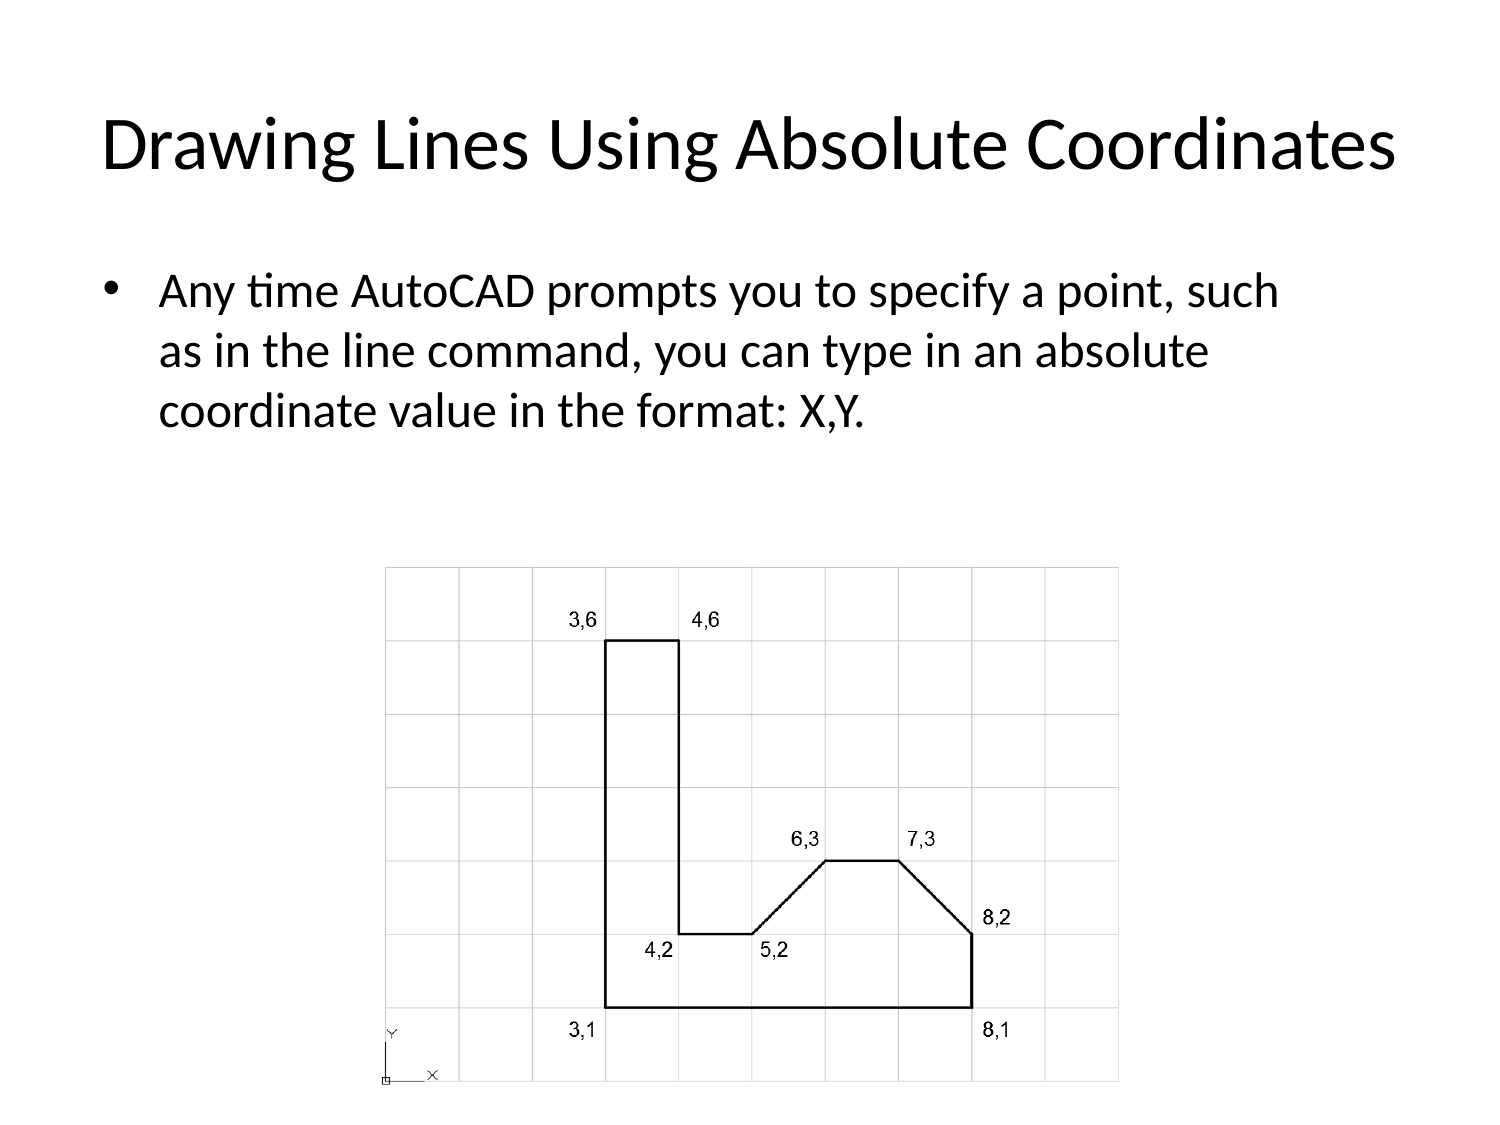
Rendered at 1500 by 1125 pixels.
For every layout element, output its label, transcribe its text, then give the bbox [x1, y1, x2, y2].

list Any time AutoCAD prompts you to specify a point, such as in the line command, you can type in an absolute coordinate value in the format: X,Y. [87, 249, 1325, 950]
picture [377, 562, 1123, 1088]
title Drawing Lines Using Absolute Coordinates [75, 45, 1425, 233]
